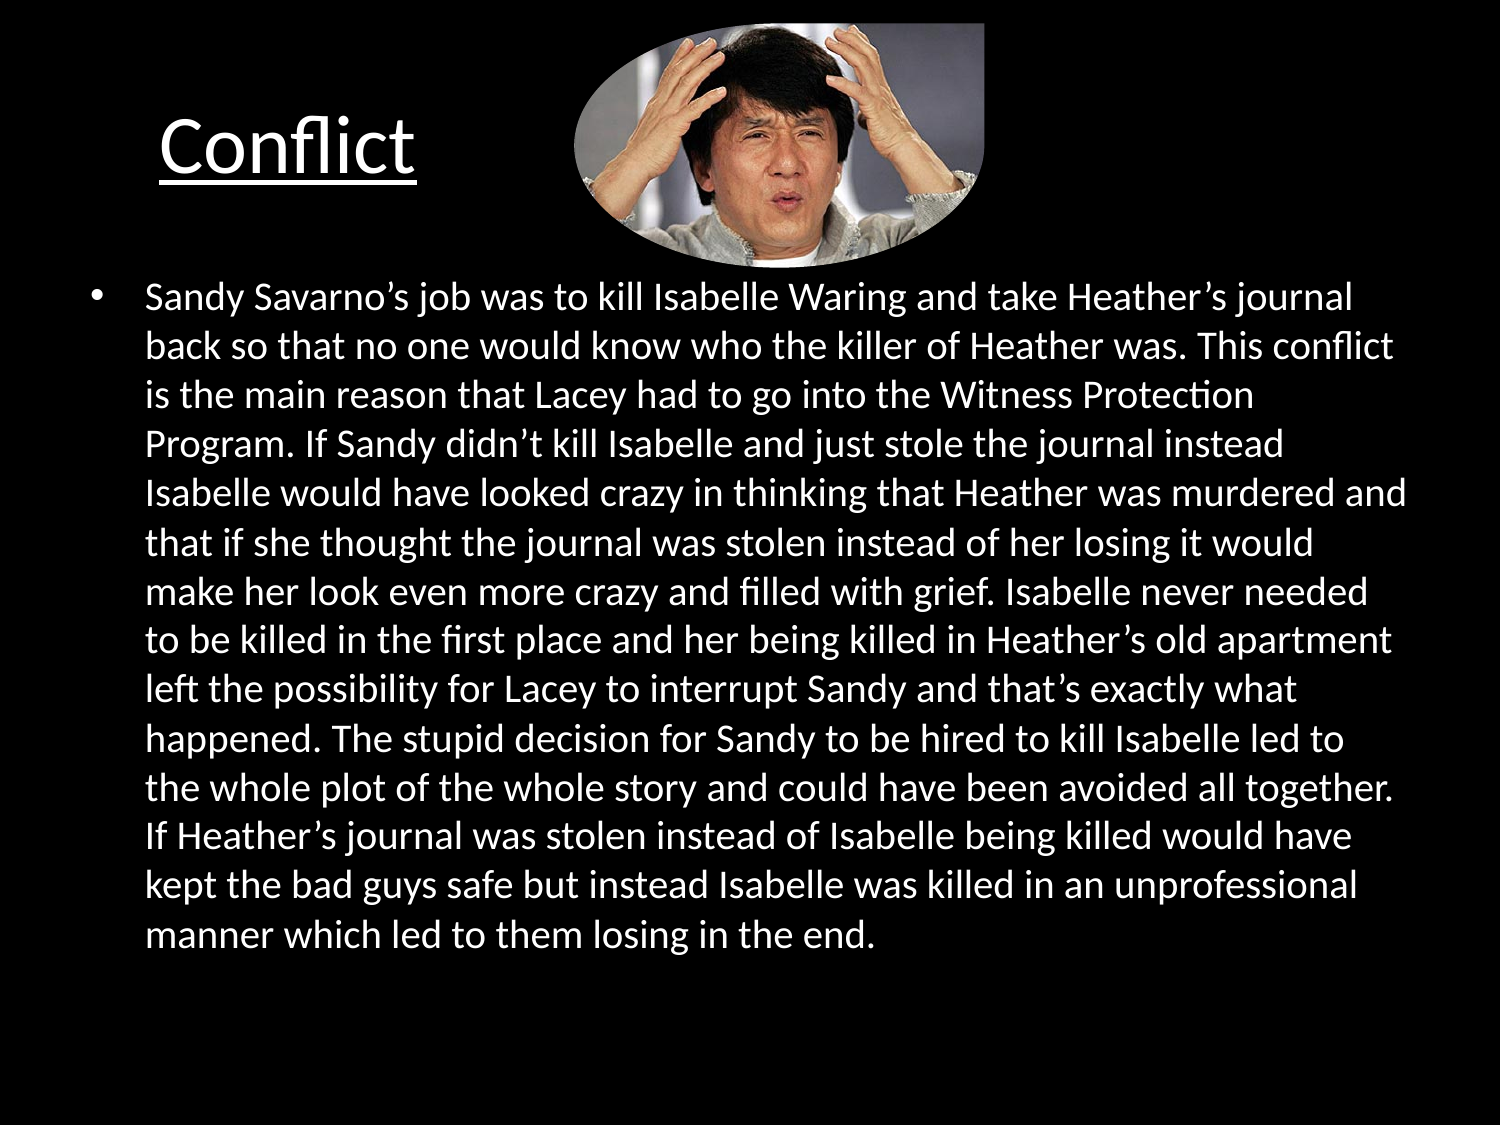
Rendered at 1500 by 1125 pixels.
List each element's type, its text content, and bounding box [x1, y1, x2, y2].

list Sandy Savarno’s job was to kill Isabelle Waring and take Heather’s journal back so that no one would know who the killer of Heather was. This conflict is the main reason that Lacey had to go into the Witness Protection Program. If Sandy didn’t kill Isabelle and just stole the journal instead Isabelle would have looked crazy in thinking that Heather was murdered and that if she thought the journal was stolen instead of her losing it would make her look even more crazy and filled with grief. Isabelle never needed to be killed in the first place and her being killed in Heather’s old apartment left the possibility for Lacey to interrupt Sandy and that’s exactly what happened. The stupid decision for Sandy to be hired to kill Isabelle led to the whole plot of the whole story and could have been avoided all together. If Heather’s journal was stolen instead of Isabelle being killed would have kept the bad guys safe but instead Isabelle was killed in an unprofessional manner which led to them losing in the end. [75, 262, 1425, 1005]
picture [573, 23, 985, 268]
title Conflict [0, 46, 568, 235]
